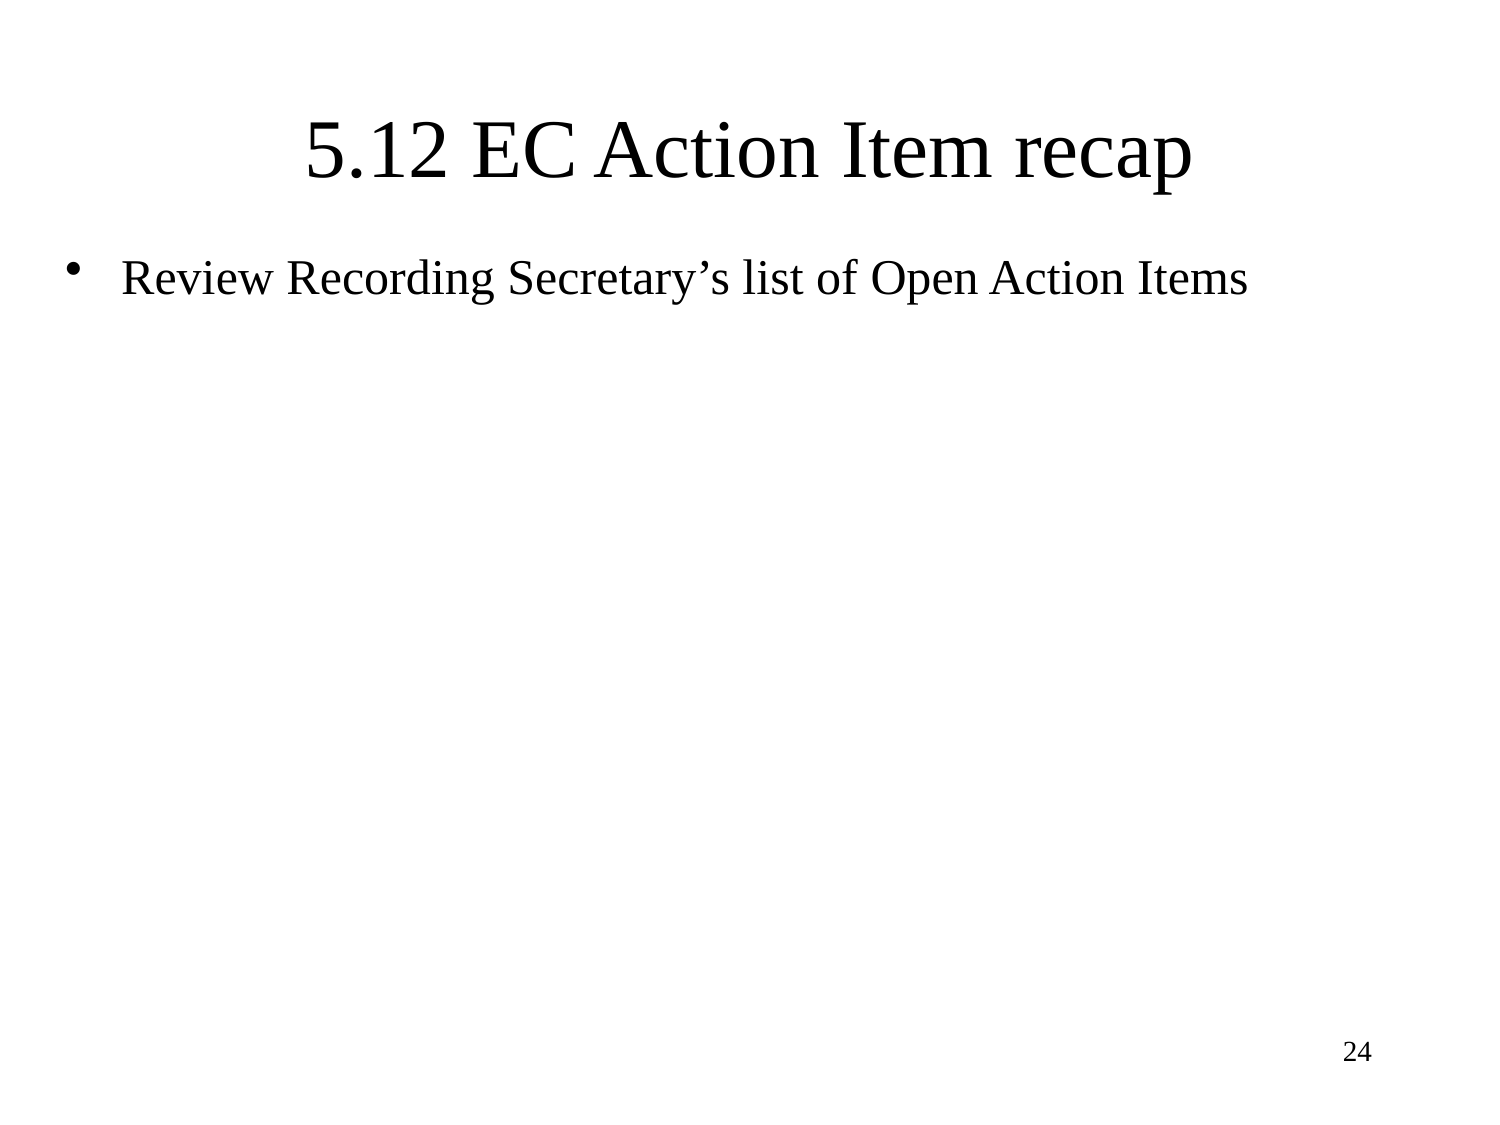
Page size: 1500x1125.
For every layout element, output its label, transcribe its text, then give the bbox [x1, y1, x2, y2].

title 5.12 EC Action Item recap [112, 49, 1388, 238]
slide_number 24 [1074, 1024, 1388, 1101]
list Review Recording Secretary’s list of Open Action Items [49, 237, 1463, 1088]
